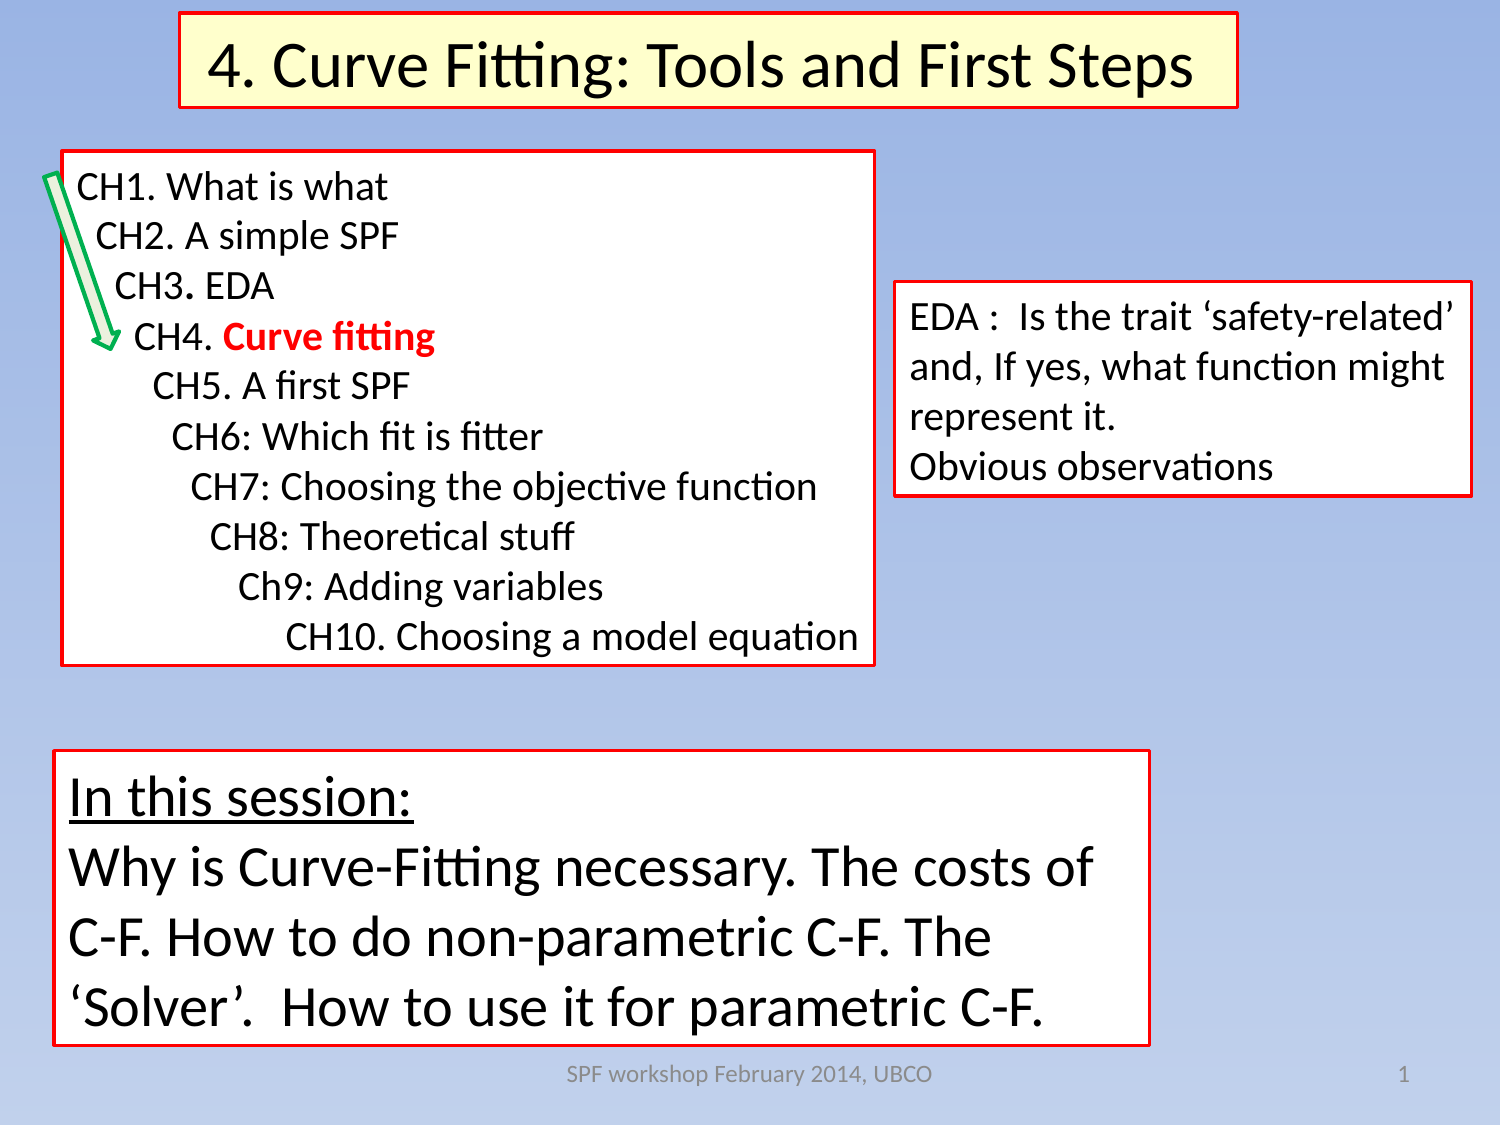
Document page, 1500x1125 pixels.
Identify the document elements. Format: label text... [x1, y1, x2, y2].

text_box 4. Curve Fitting: Tools and First Steps [179, 13, 1238, 108]
text_box In this session: Why is Curve-Fitting necessary. The costs of C-F. How to do non-parametric C-F. The ‘Solver’. How to use it for parametric C-F. [53, 750, 1150, 1046]
text_box CH1. What is what CH2. A simple SPF CH3. EDA CH4. Curve fitting CH5. A first SPF CH6: Which fit is fitter CH7: Choosing the objective function CH8: Theoretical stuff Ch9: Adding variables CH10. Choosing a model equation [61, 150, 875, 666]
text_box EDA : Is the trait ‘safety-related’ and, If yes, what function might represent it. Obvious observations [894, 281, 1472, 496]
slide_number 1 [1074, 1042, 1425, 1103]
text_box [42, 170, 121, 351]
footer SPF workshop February 2014, UBCO [512, 1042, 988, 1103]
